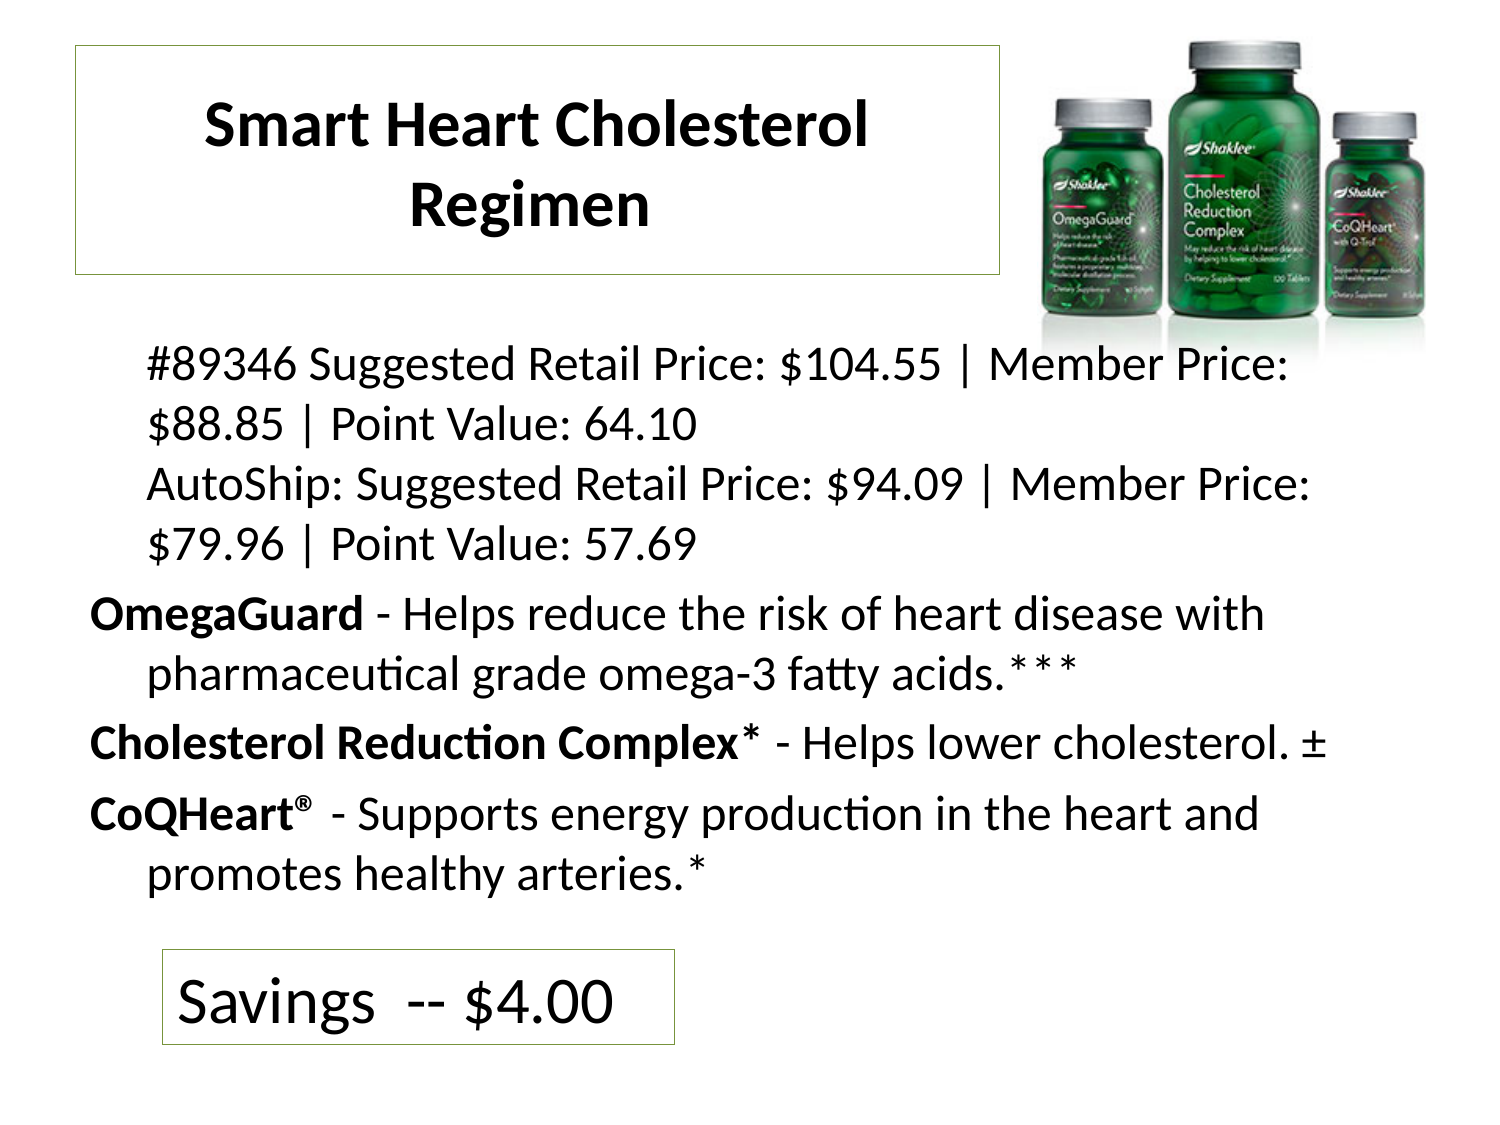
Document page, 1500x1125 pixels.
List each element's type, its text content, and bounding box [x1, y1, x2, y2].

title Smart Heart Cholesterol Regimen [75, 45, 1000, 262]
picture [1037, 0, 1429, 391]
text_box Savings -- $4.00 [162, 949, 675, 1045]
list #89346 Suggested Retail Price: $104.55 | Member Price: $88.85 | Point Value: 64.10 AutoShip: Suggested Retail Price: $94.09 | Member Price: $79.96 | Point Value: 57.69 OmegaGuard - Helps reduce the risk of heart disease with pharmaceutical grade omega-3 fatty acids.*** Cholesterol Reduction Complex* - Helps lower cholesterol. ± CoQHeart® - Supports energy production in the heart and promotes healthy arteries.* [75, 262, 1425, 950]
